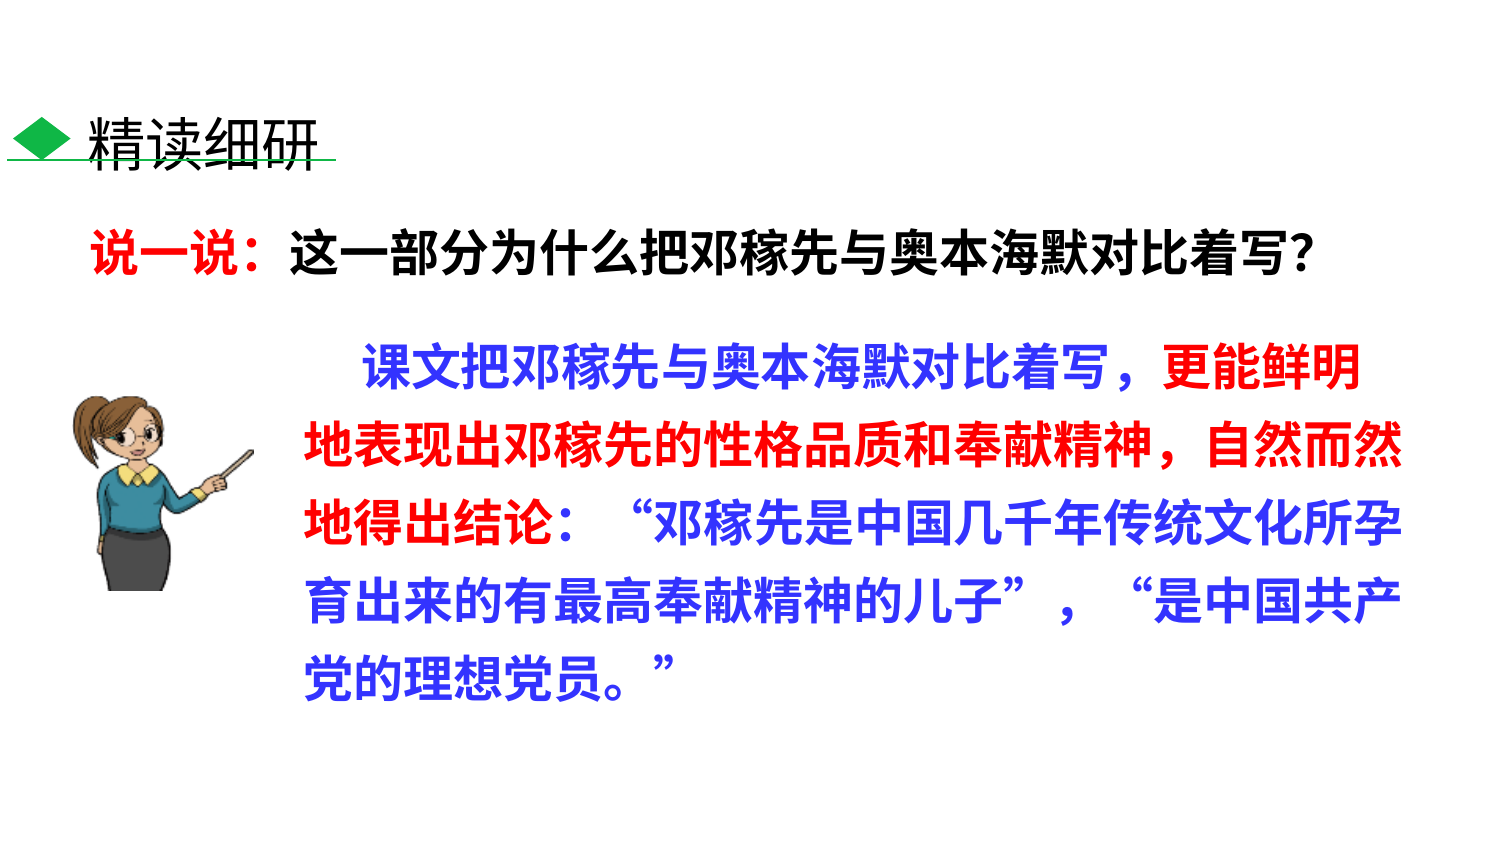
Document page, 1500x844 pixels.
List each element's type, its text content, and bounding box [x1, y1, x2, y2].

text_box 说一说：这一部分为什么把邓稼先与奥本海默对比着写？ [74, 214, 1355, 290]
picture [72, 395, 254, 591]
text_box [7, 100, 337, 187]
text_box 课文把邓稼先与奥本海默对比着写，更能鲜明地表现出邓稼先的性格品质和奉献精神，自然而然地得出结论：“邓稼先是中国几千年传统文化所孕育出来的有最高奉献精神的儿子”，“是中国共产党的理想党员。” [289, 310, 1424, 715]
